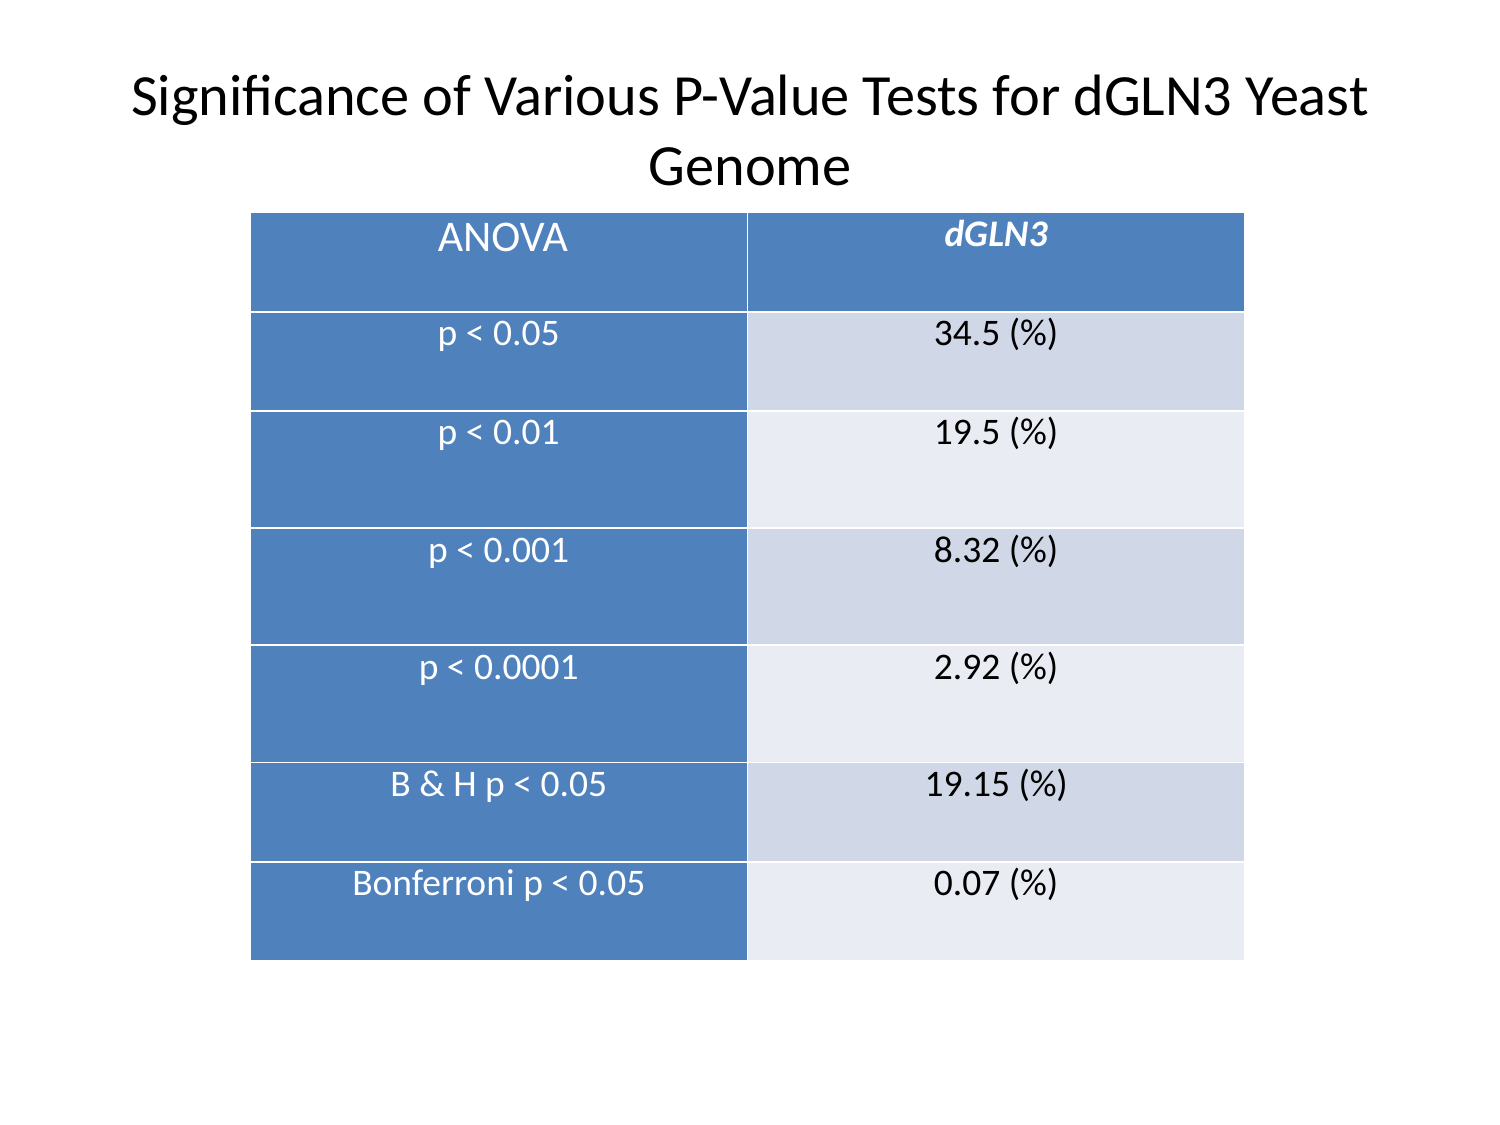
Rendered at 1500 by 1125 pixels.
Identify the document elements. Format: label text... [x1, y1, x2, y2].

table_header dGLN3 [748, 213, 1244, 311]
table_cell 19.5 (%) [748, 412, 1244, 527]
table_cell 34.5 (%) [748, 313, 1244, 410]
table_cell 8.32 (%) [748, 529, 1244, 644]
table_cell 0.07 (%) [748, 863, 1244, 960]
table_cell 2.92 (%) [748, 646, 1244, 762]
text_box Significance of Various P-Value Tests for dGLN3 Yeast Genome [24, 49, 1475, 205]
table_cell Bonferroni p < 0.05 [251, 863, 747, 960]
table_cell 19.15 (%) [748, 763, 1244, 861]
table_cell B & H p < 0.05 [251, 763, 747, 861]
table_header ANOVA [251, 213, 747, 311]
table_cell p < 0.0001 [251, 646, 747, 762]
table_cell p < 0.01 [251, 412, 747, 527]
table_cell p < 0.05 [251, 313, 747, 410]
table_cell p < 0.001 [251, 529, 747, 644]
